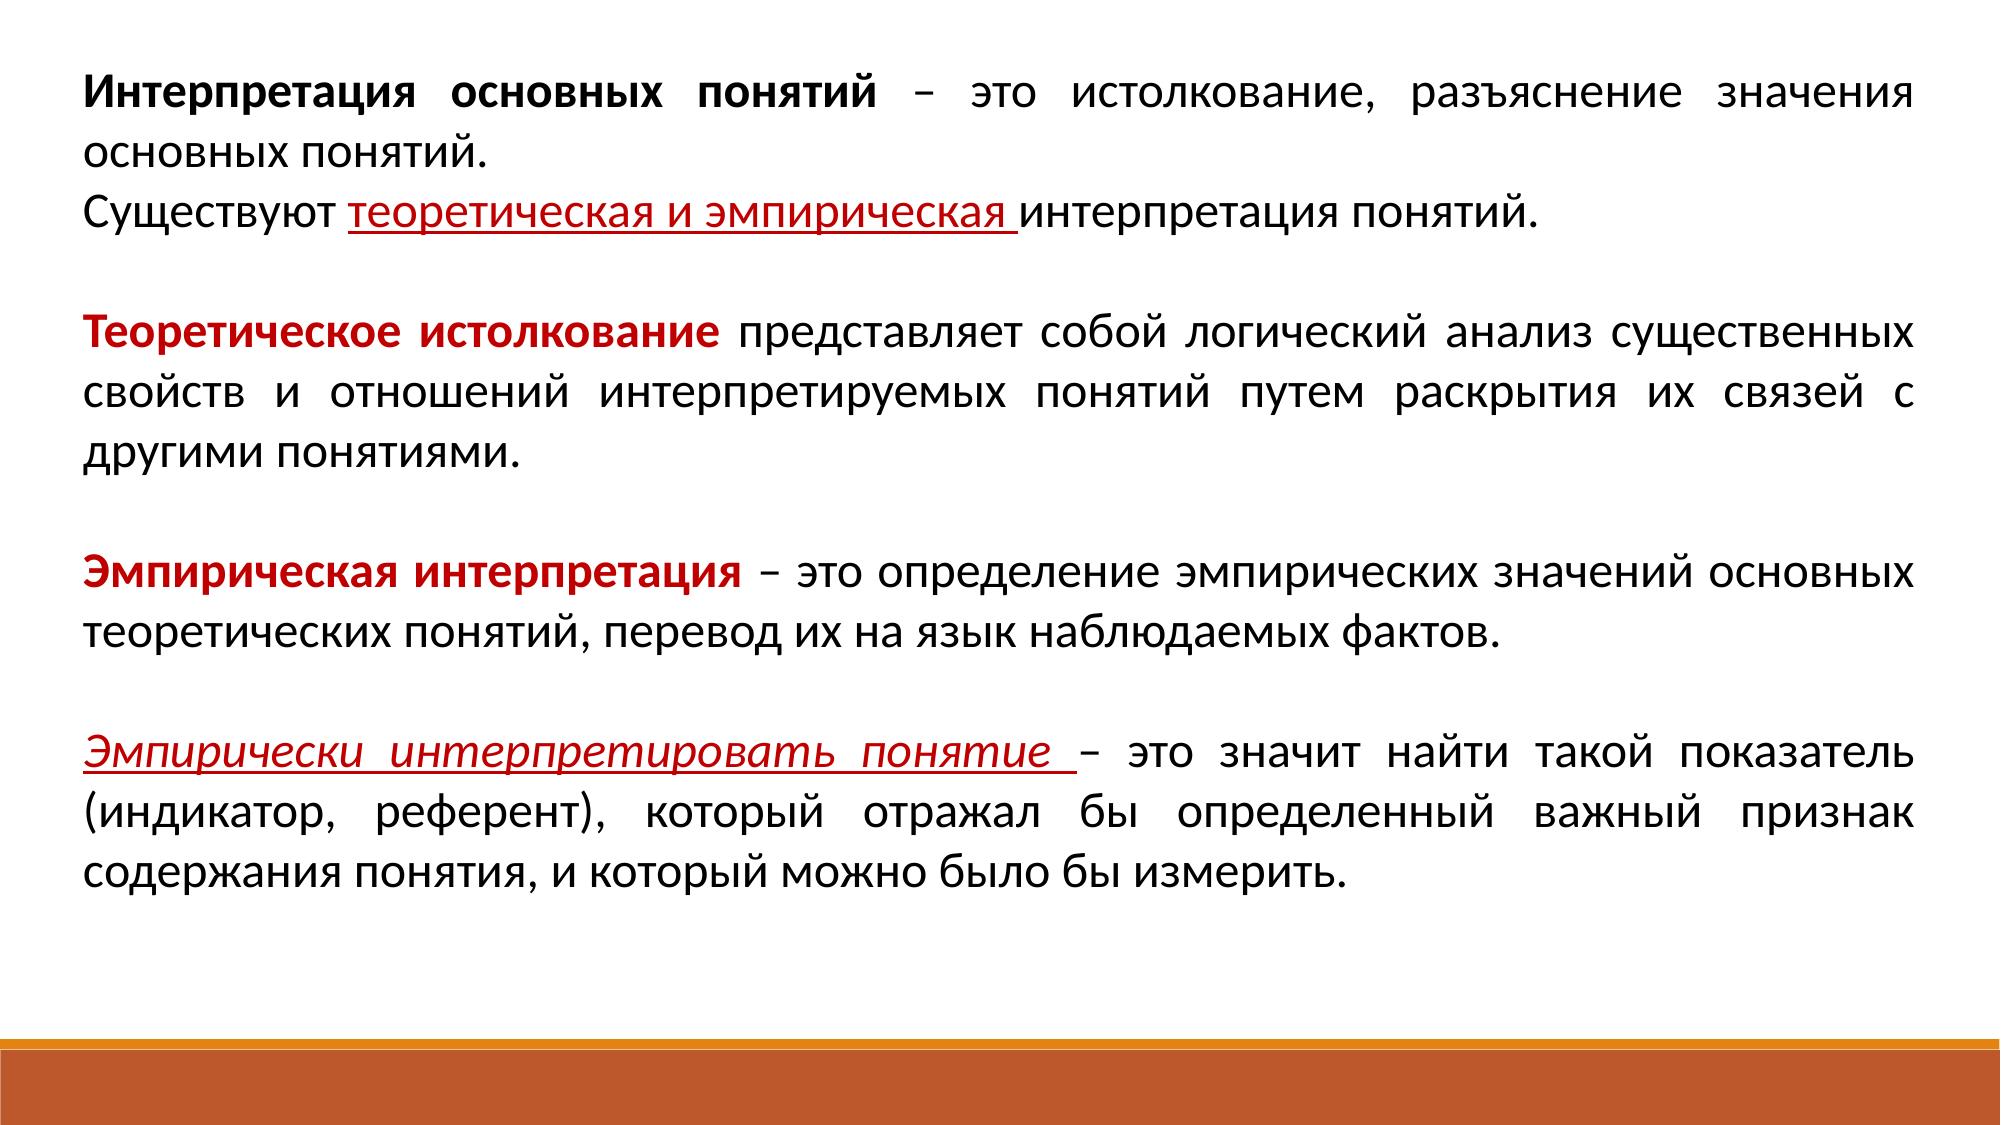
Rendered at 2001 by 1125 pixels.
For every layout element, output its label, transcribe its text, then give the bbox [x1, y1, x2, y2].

text_box Интерпретация основных понятий – это истолкование, разъяснение значения основных понятий. Существуют теоретическая и эмпирическая интерпретация понятий. Теоретическое истолкование представляет собой логический анализ существенных свойств и отношений интерпретируемых понятий путем раскрытия их связей с другими понятиями. Эмпирическая интерпретация – это определение эмпирических значений основных теоретических понятий, перевод их на язык наблюдаемых фактов. Эмпирически интерпретировать понятие – это значит найти такой показатель (индикатор, референт), который отражал бы определенный важный признак содержания понятия, и который можно было бы измерить. [68, 49, 1930, 905]
